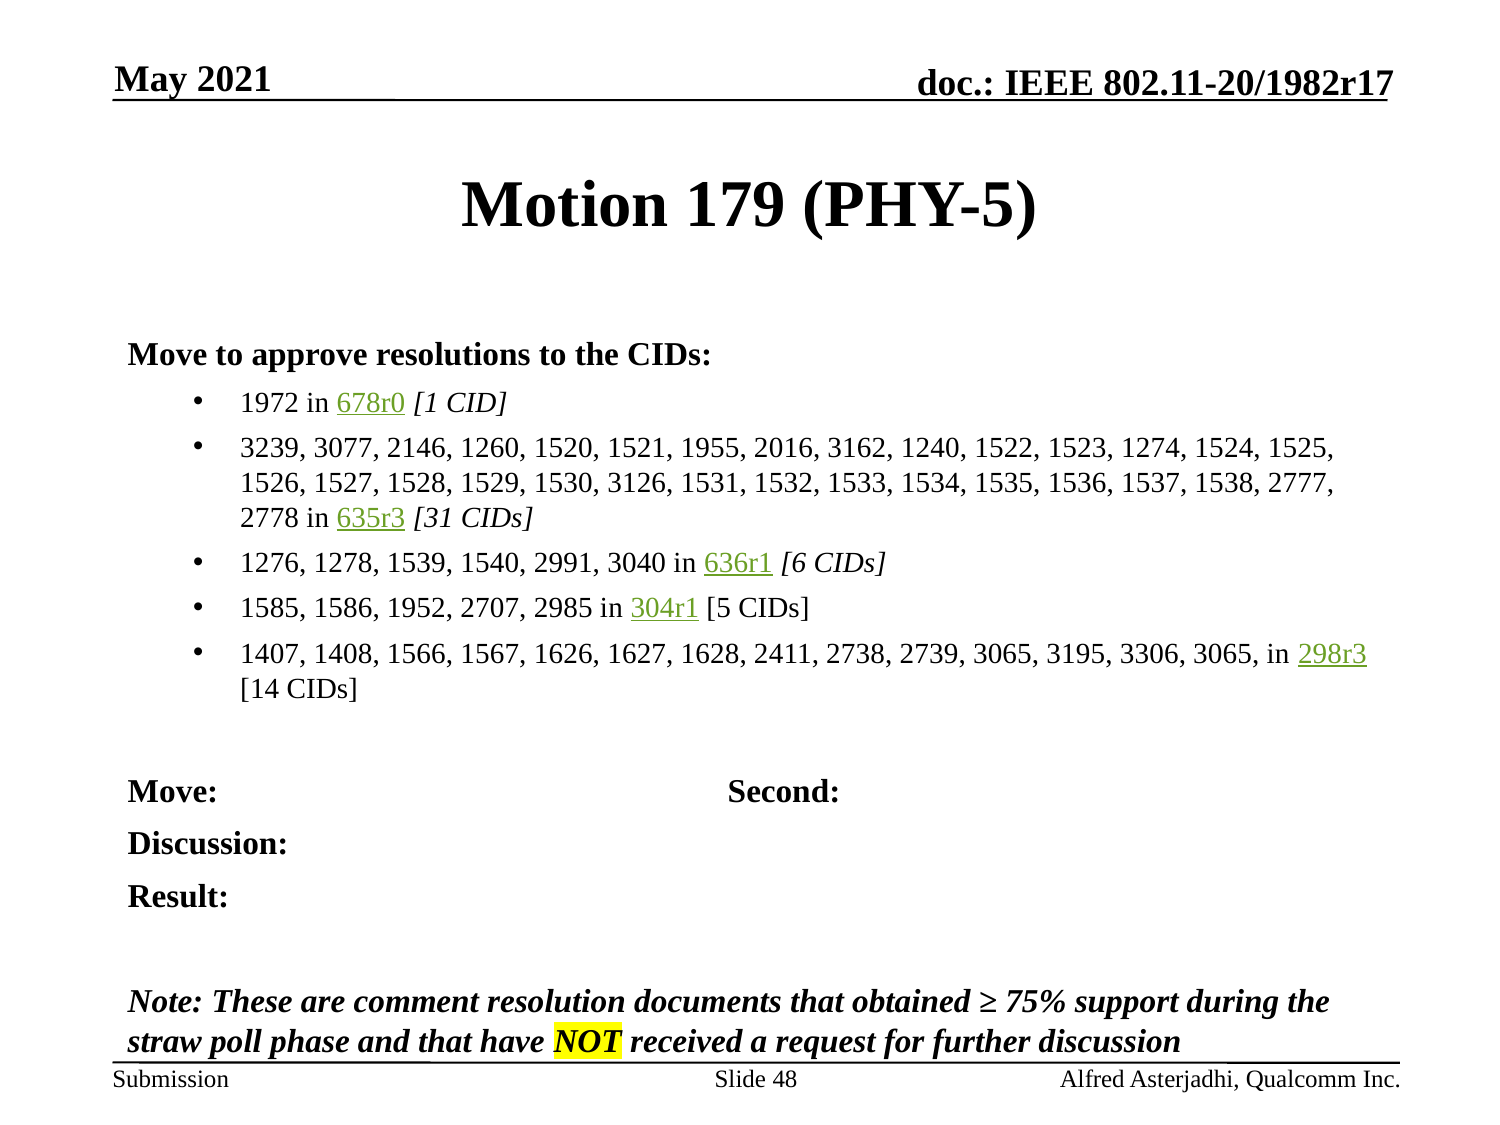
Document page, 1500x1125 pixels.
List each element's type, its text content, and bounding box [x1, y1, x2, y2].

footer Alfred Asterjadhi, Qualcomm Inc. [878, 1061, 1402, 1093]
list Move to approve resolutions to the CIDs: 1972 in 678r0 [1 CID] 3239, 3077, 2146, 1260, 1520, 1521, 1955, 2016, 3162, 1240, 1522, 1523, 1274, 1524, 1525, 1526, 1527, 1528, 1529, 1530, 3126, 1531, 1532, 1533, 1534, 1535, 1536, 1537, 1538, 2777, 2778 in 635r3 [31 CIDs] 1276, 1278, 1539, 1540, 2991, 3040 in 636r1 [6 CIDs] 1585, 1586, 1952, 2707, 2985 in 304r1 [5 CIDs] 1407, 1408, 1566, 1567, 1626, 1627, 1628, 2411, 2738, 2739, 3065, 3195, 3306, 3065, in 298r3 [14 CIDs] Move: Second: Discussion: Result: Note: These are comment resolution documents that obtained ≥ 75% support during the straw poll phase and that have NOT received a request for further discussion [112, 324, 1388, 1063]
title Motion 179 (PHY-5) [112, 112, 1388, 288]
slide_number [114, 54, 423, 100]
slide_number Slide 48 [712, 1061, 800, 1123]
